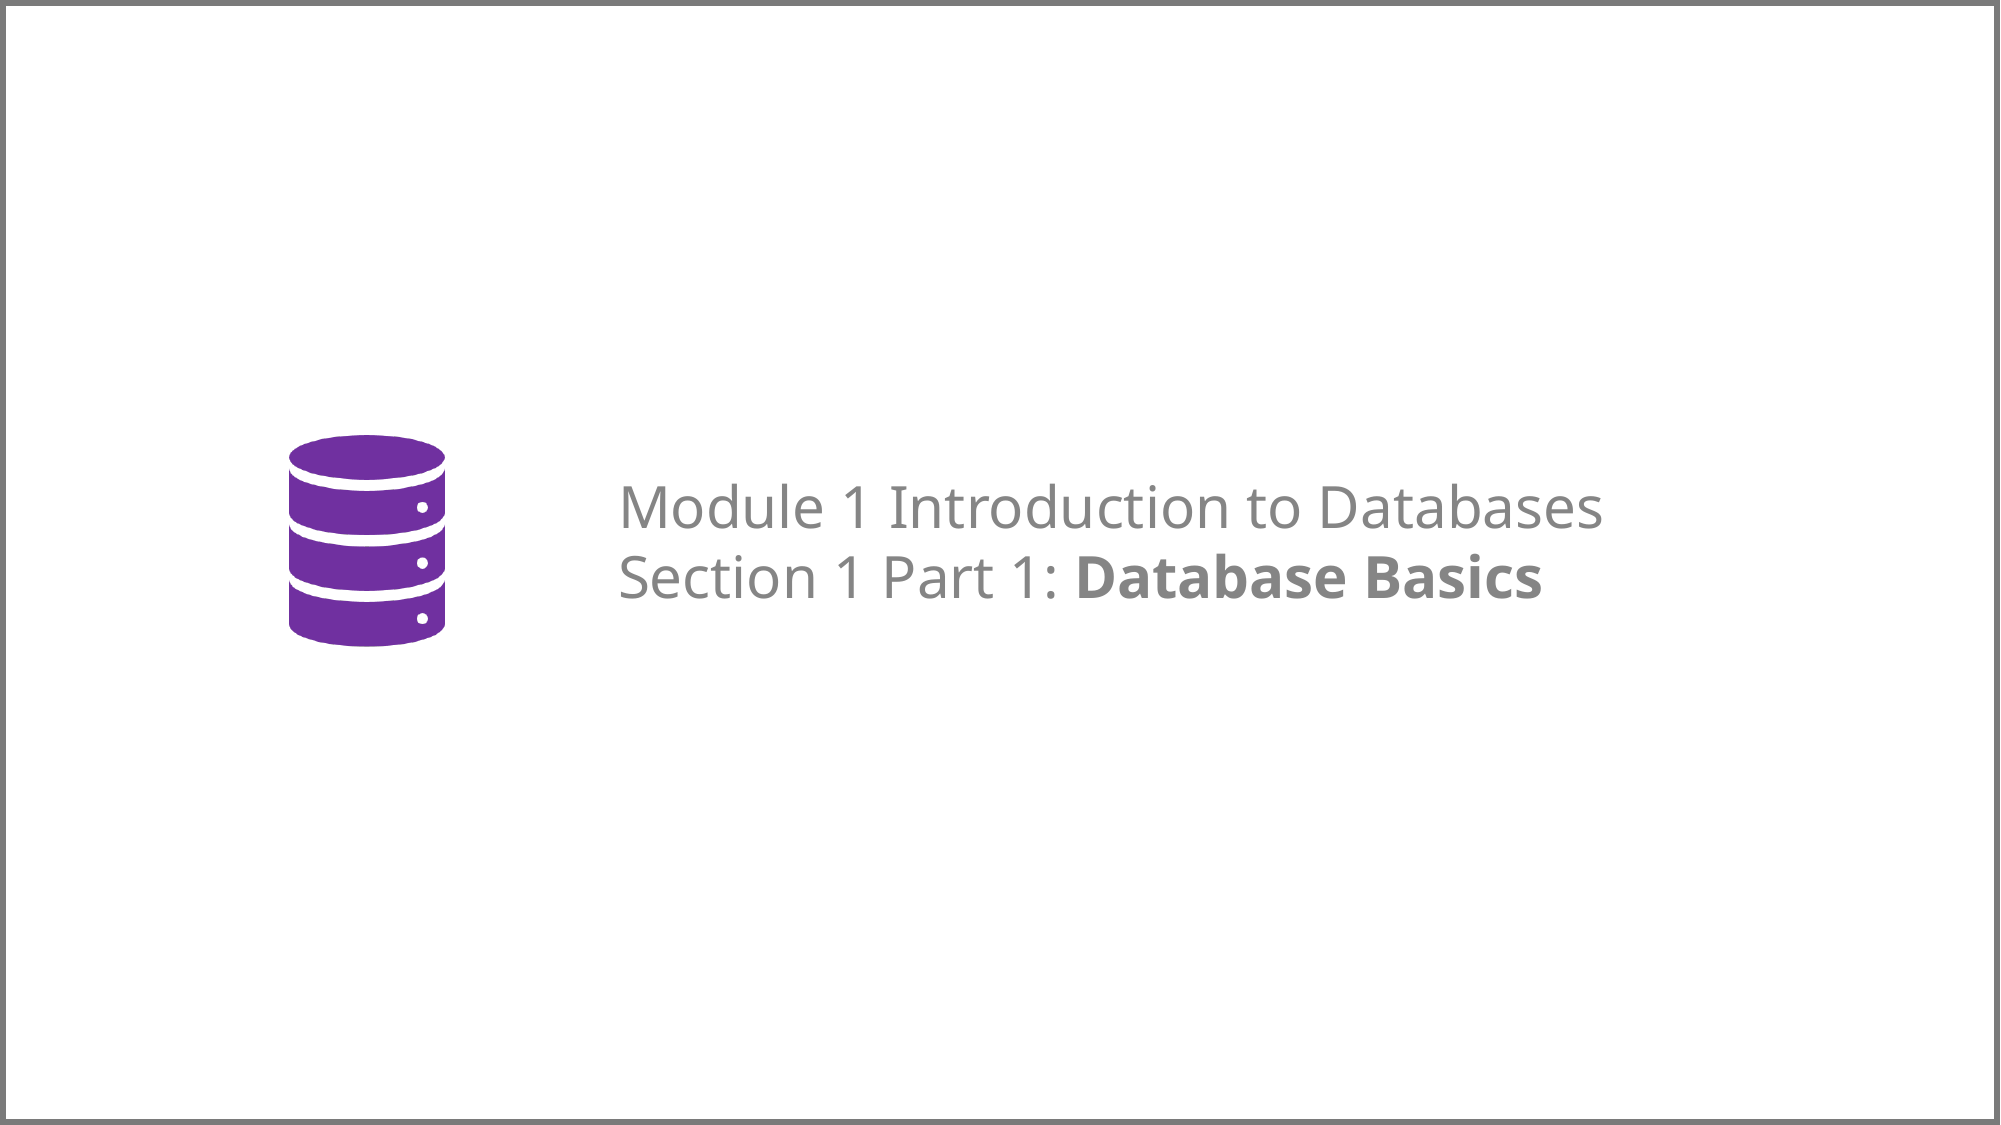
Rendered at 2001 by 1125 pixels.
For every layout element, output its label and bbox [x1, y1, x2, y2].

text_box [0, 0, 2000, 1125]
picture [233, 407, 500, 674]
